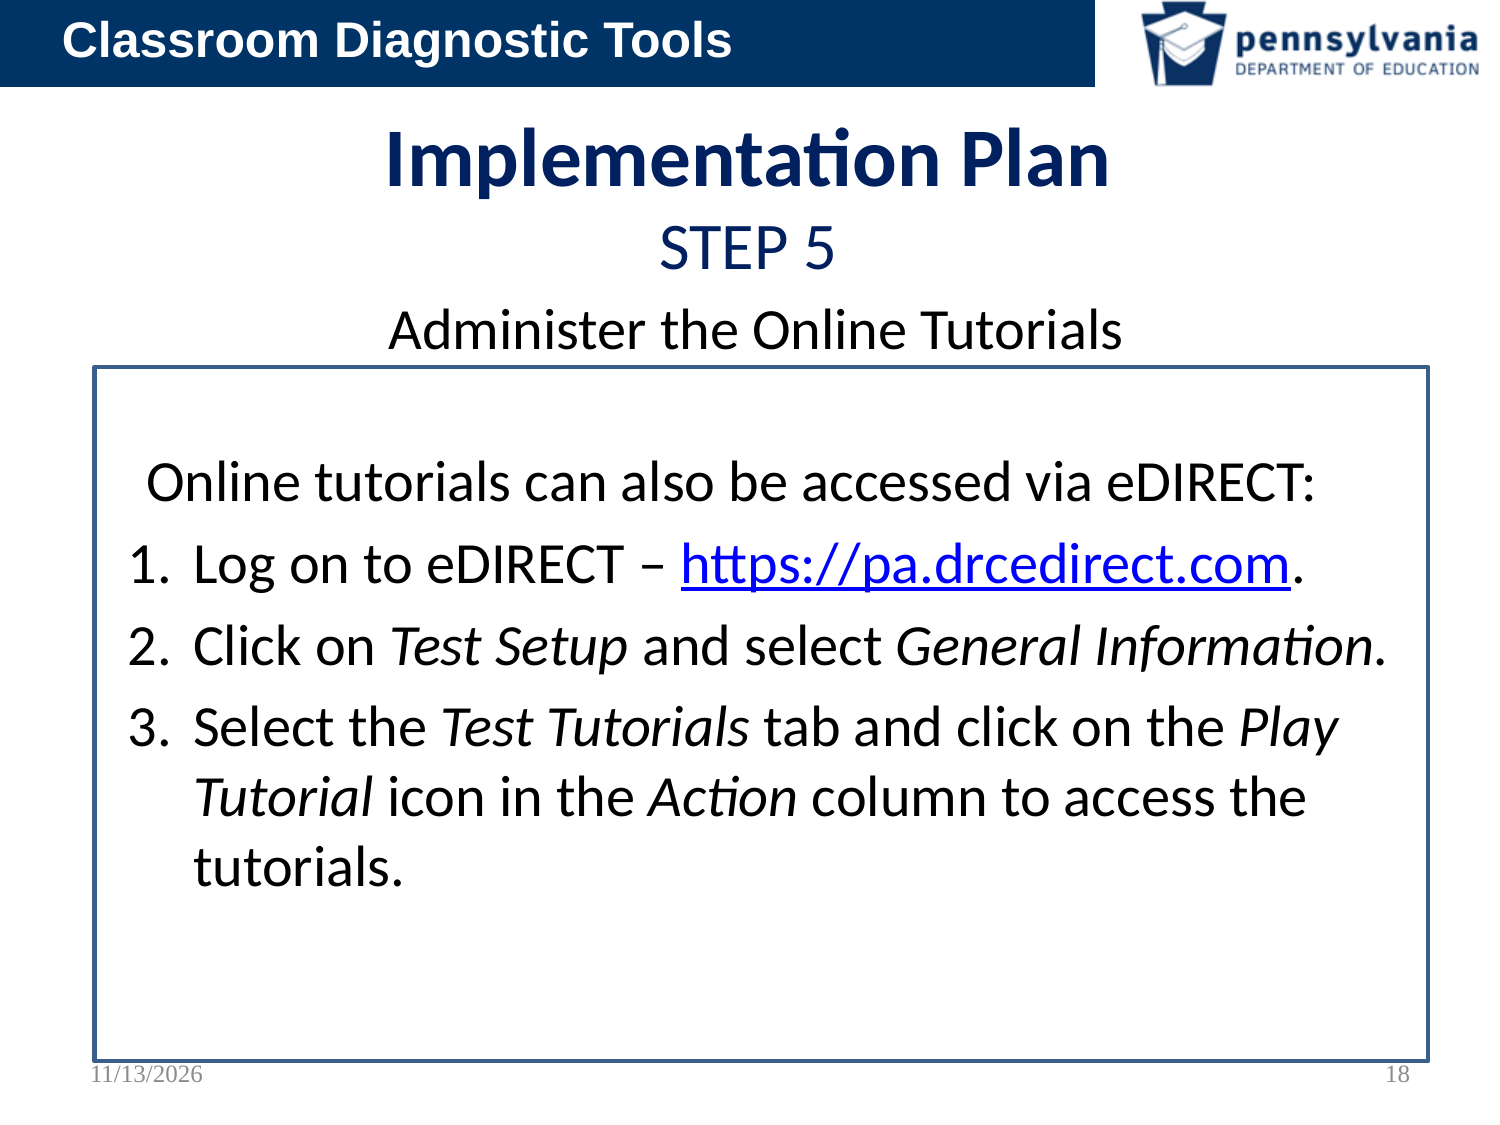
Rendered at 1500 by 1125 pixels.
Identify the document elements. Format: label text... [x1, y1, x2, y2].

picture [1134, 0, 1485, 90]
text_box [92, 365, 1430, 1063]
title Implementation Plan STEP 5 Administer the Online Tutorials [73, 146, 1424, 319]
slide_number 18 [1074, 1042, 1425, 1103]
list Online tutorials can also be accessed via eDIRECT: Log on to eDIRECT – https://pa.drcedirect.com. Click on Test Setup and select General Information. Select the Test Tutorials tab and click on the Play Tutorial icon in the Action column to access the tutorials. [74, 262, 1426, 1006]
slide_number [75, 1042, 425, 1103]
